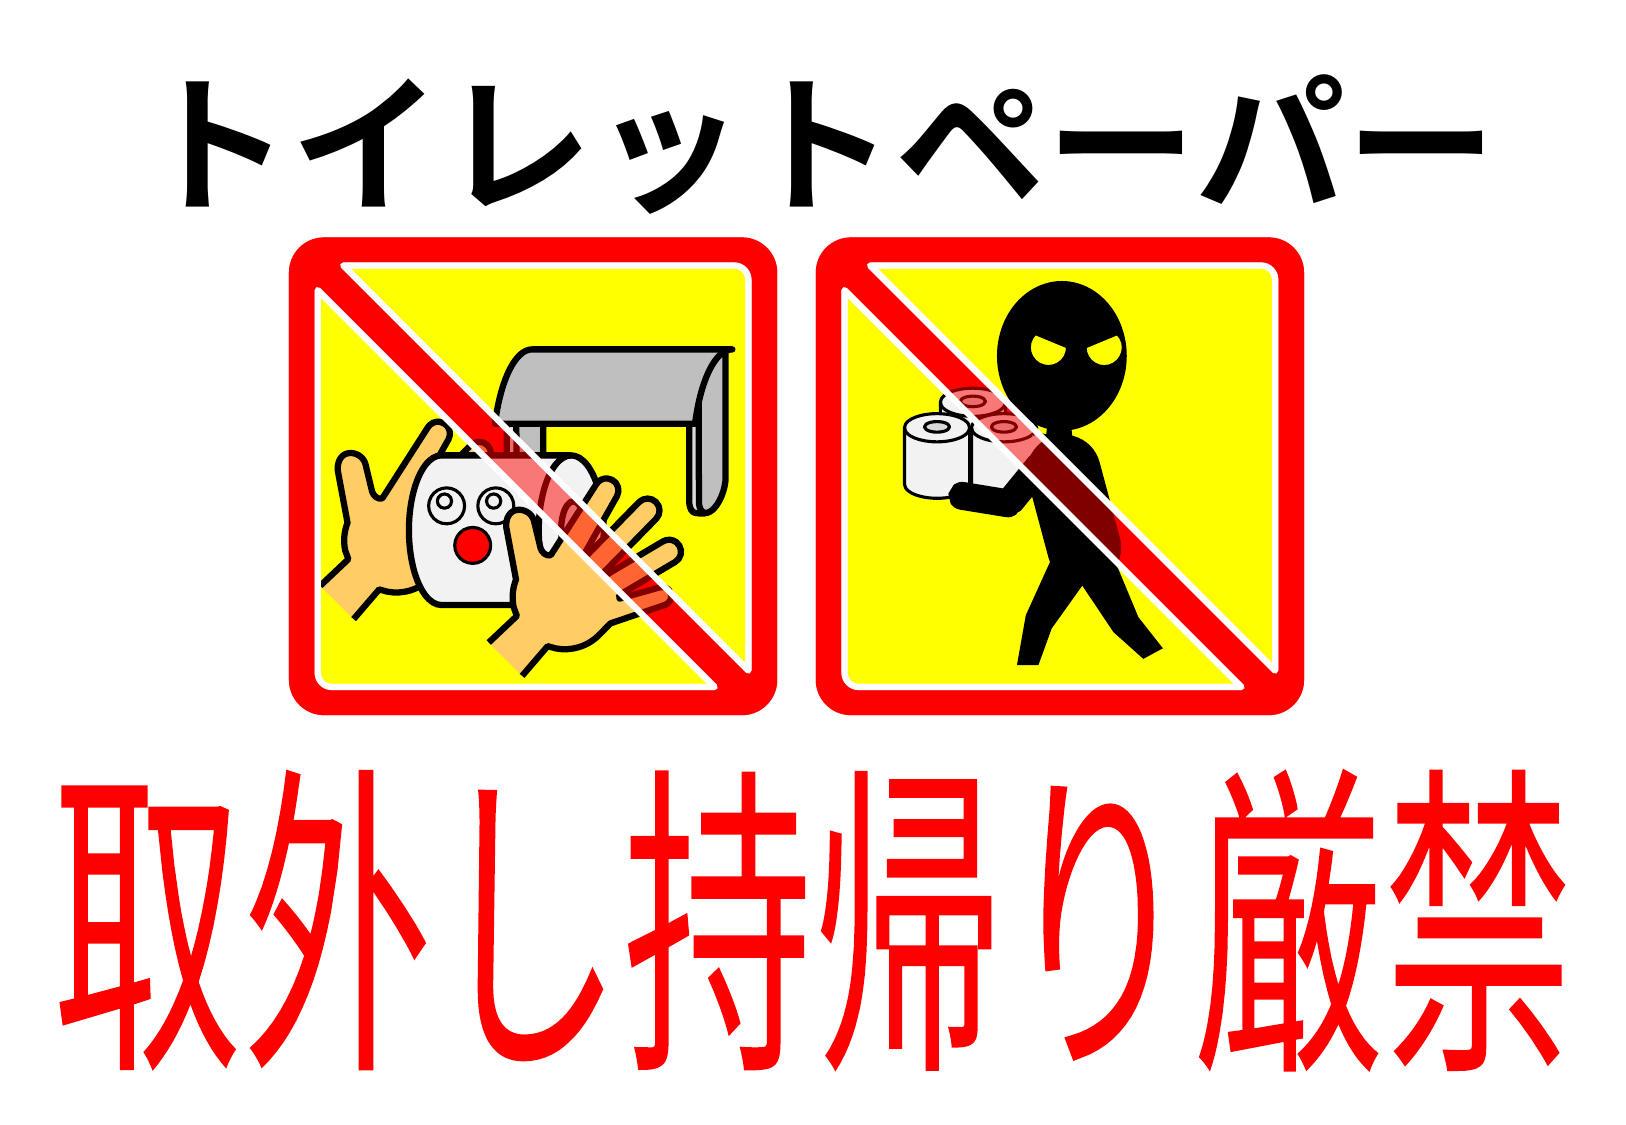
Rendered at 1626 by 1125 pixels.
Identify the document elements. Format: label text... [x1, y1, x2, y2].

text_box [285, 233, 781, 719]
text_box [812, 233, 1308, 719]
text_box トイレットペーパー [52, 43, 1587, 239]
